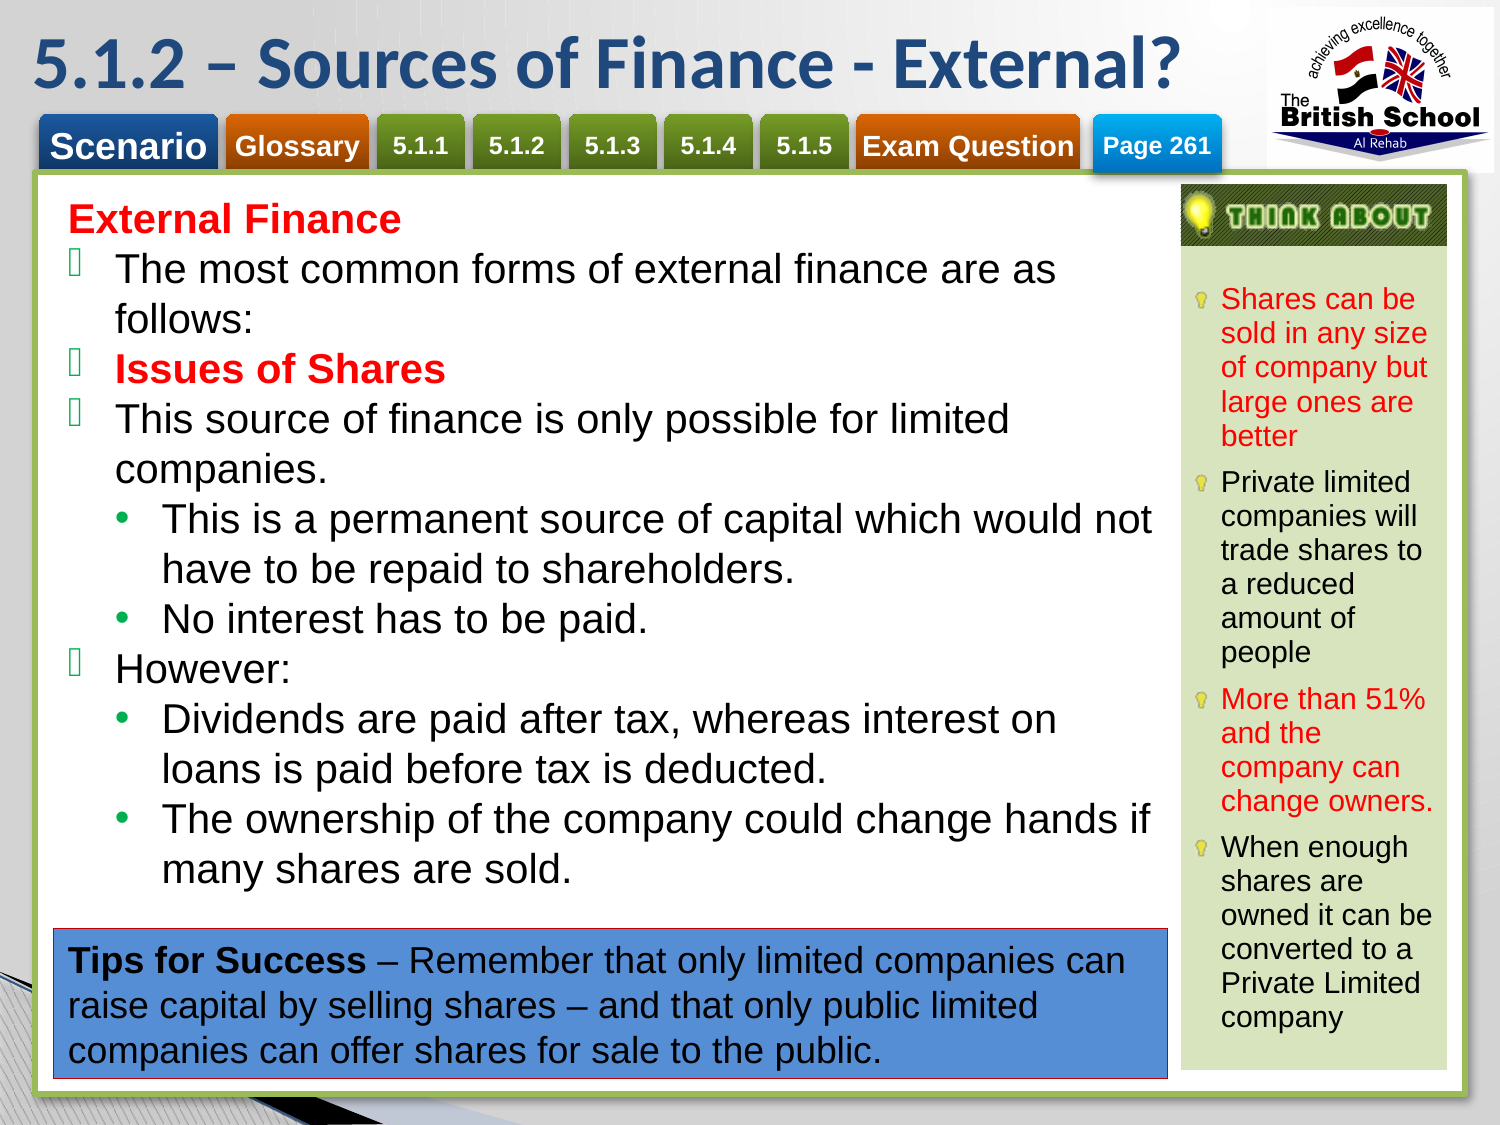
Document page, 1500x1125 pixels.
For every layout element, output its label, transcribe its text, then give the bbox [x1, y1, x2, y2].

table_header [1181, 184, 1447, 246]
text_box Page 261 [1092, 114, 1223, 173]
text_box Tips for Success – Remember that only limited companies can raise capital by selling shares – and that only public limited companies can offer shares for sale to the public. [53, 928, 1168, 1079]
picture [1267, 7, 1495, 173]
picture [1191, 288, 1210, 310]
title 5.1.2 – Sources of Finance - External? [17, 7, 1235, 110]
picture [281, 1114, 303, 1125]
picture [1191, 471, 1210, 493]
picture [1191, 836, 1210, 858]
text_box External Finance The most common forms of external finance are as follows: Issues of Shares This source of finance is only possible for limited companies. This is a permanent source of capital which would not have to be repaid to shareholders. No interest has to be paid. However: Dividends are paid after tax, whereas interest on loans is paid before tax is deducted. The ownership of the company could change hands if many shares are sold. [53, 184, 1168, 900]
picture [1191, 688, 1210, 710]
picture [1182, 188, 1435, 244]
table_cell Shares can be sold in any size of company but large ones are better Private limited companies will trade shares to a reduced amount of people More than 51% and the company can change owners. When enough shares are owned it can be converted to a Private Limited company [1181, 246, 1447, 1070]
